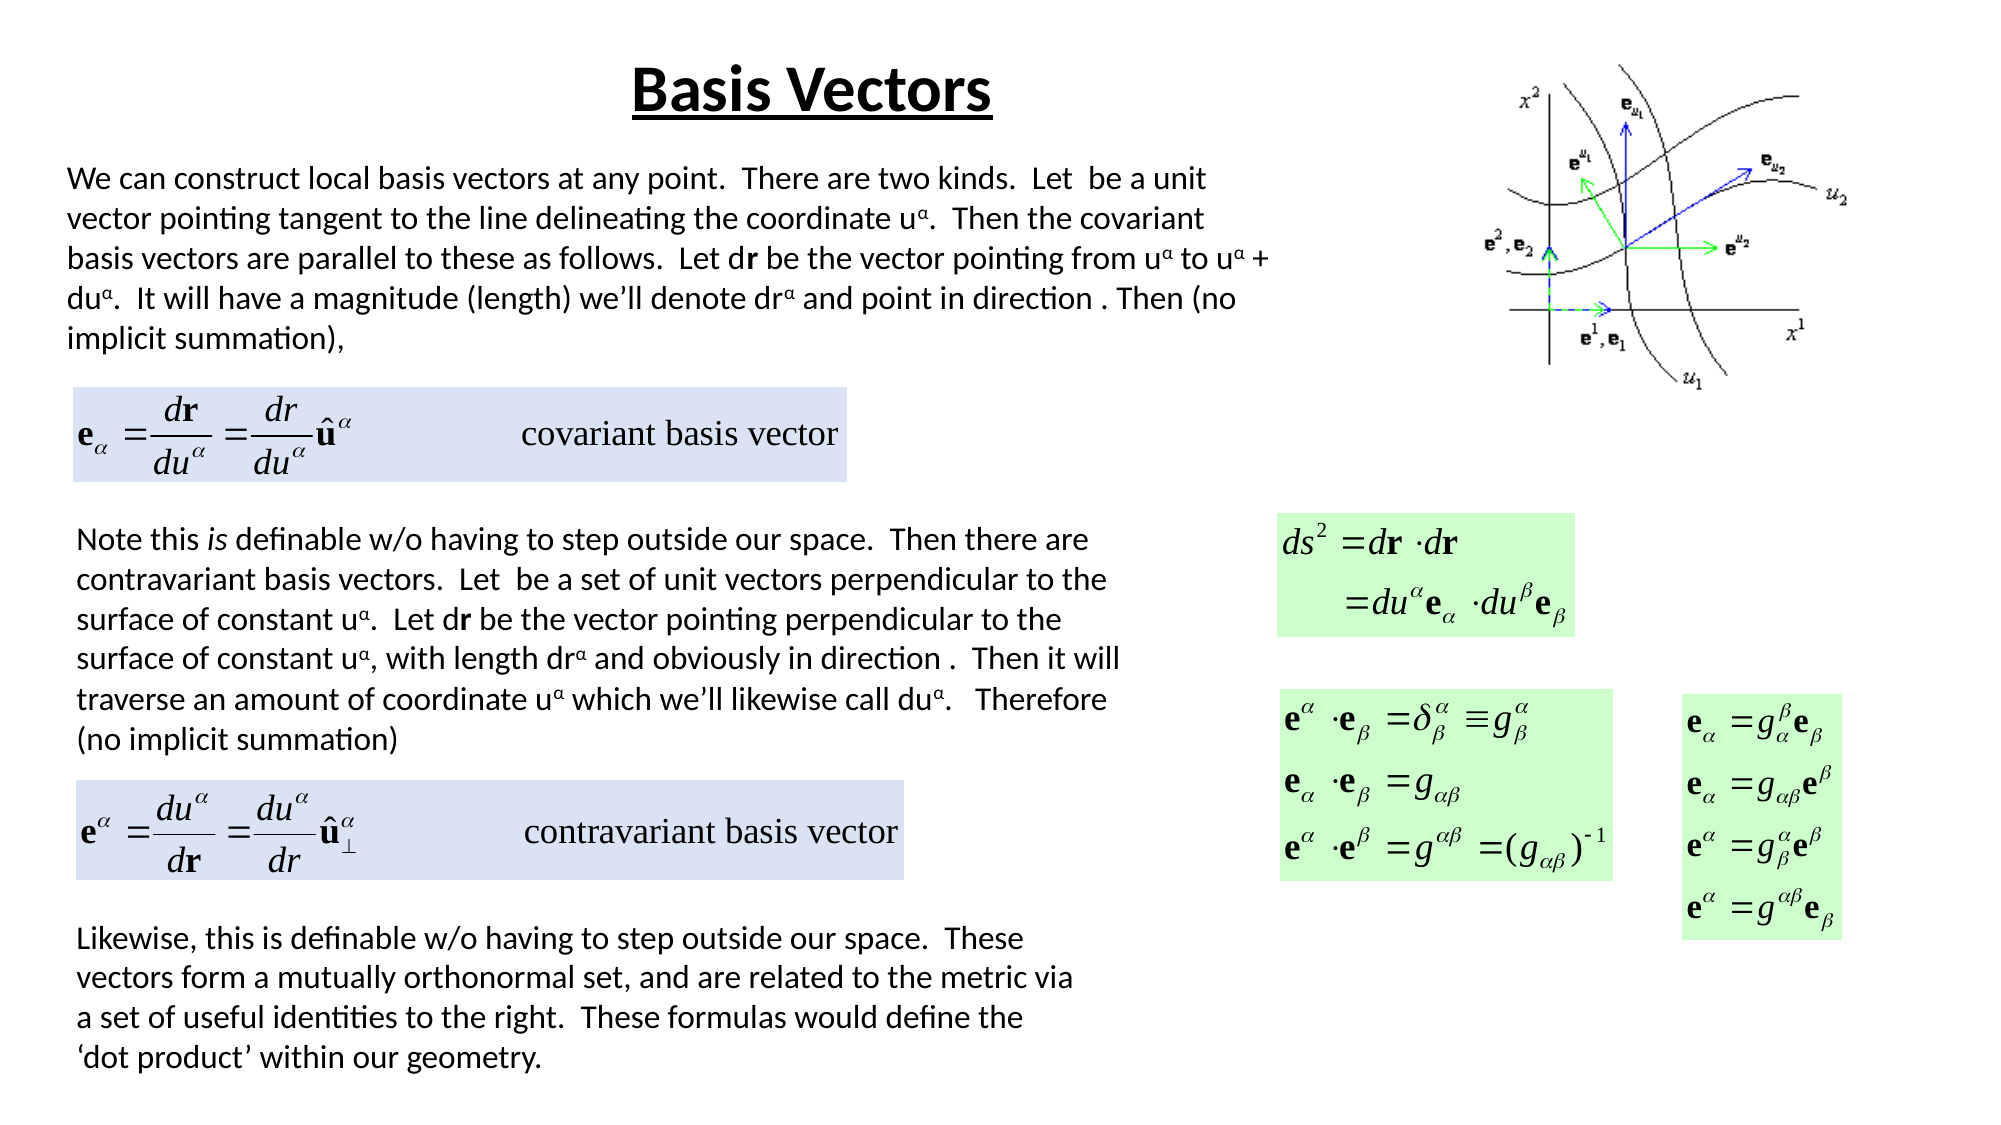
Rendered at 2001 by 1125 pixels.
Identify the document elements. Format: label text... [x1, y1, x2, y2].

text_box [1461, 36, 1928, 489]
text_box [72, 387, 847, 482]
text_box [75, 779, 905, 881]
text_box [1682, 693, 1843, 940]
text_box Likewise, this is definable w/o having to step outside our space. These vectors form a mutually orthonormal set, and are related to the metric via a set of useful identities to the right. These formulas would define the ‘dot product’ within our geometry. [61, 908, 1092, 1083]
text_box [1279, 688, 1613, 881]
text_box Basis Vectors [616, 37, 1008, 132]
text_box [1276, 512, 1575, 637]
